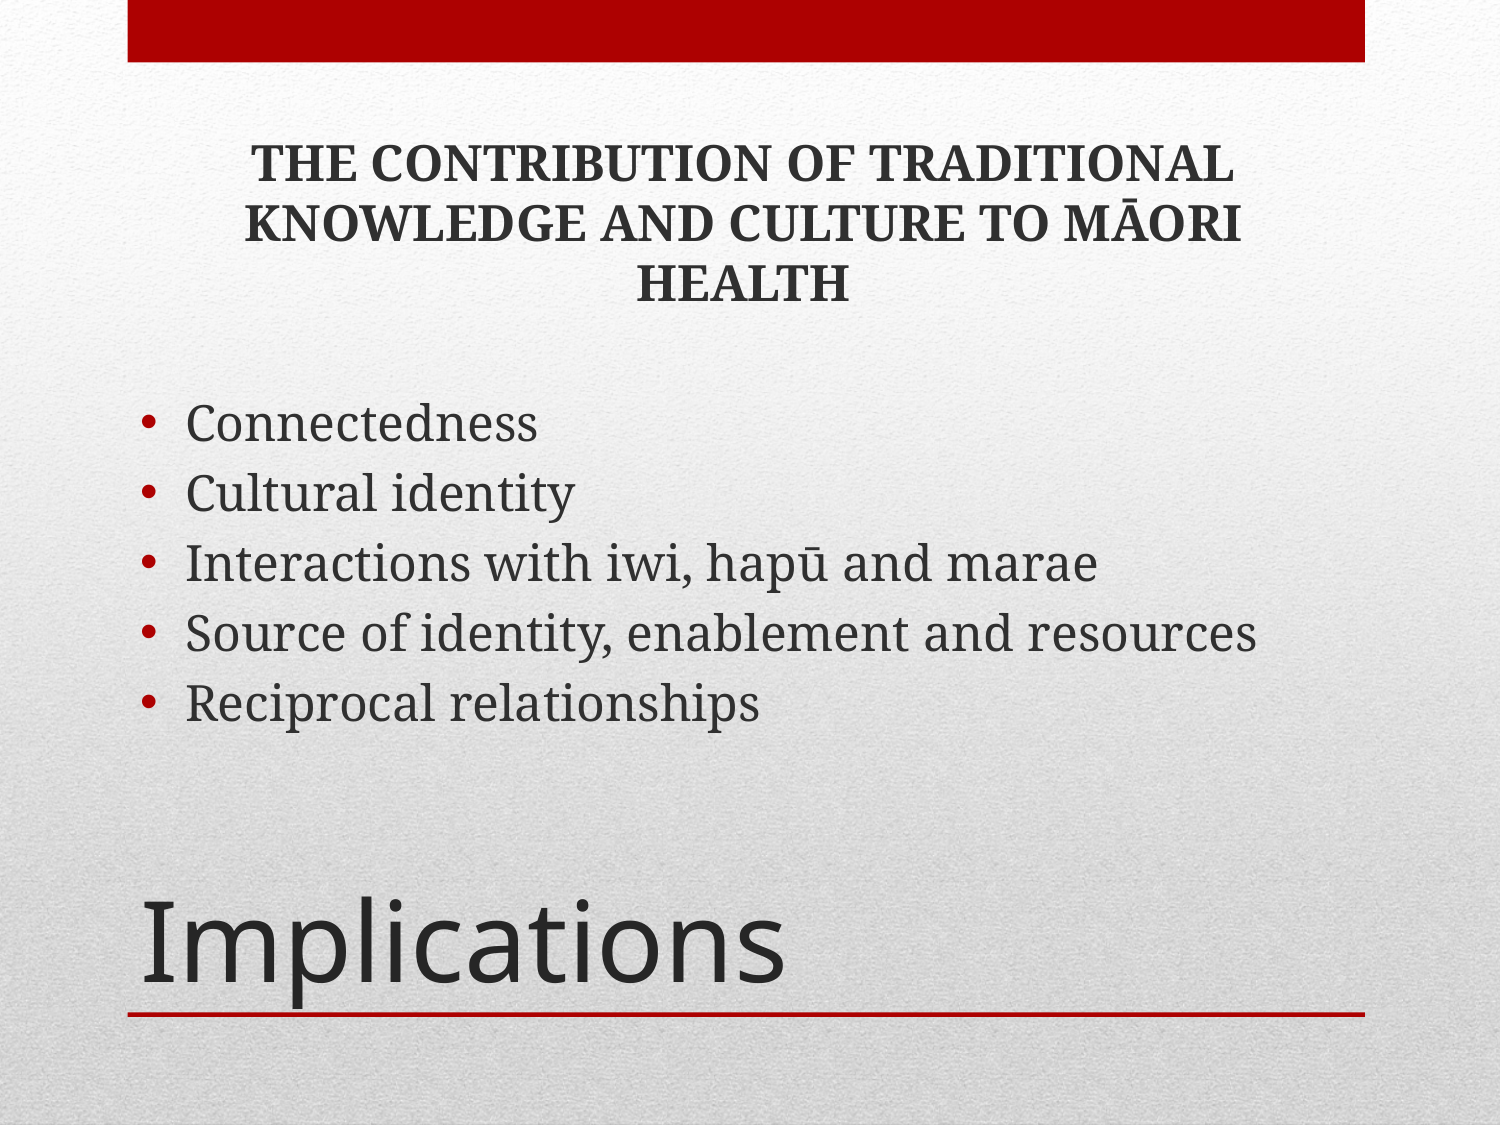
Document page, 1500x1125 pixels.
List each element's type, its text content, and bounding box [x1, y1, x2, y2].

list THE CONTRIBUTION OF TRADITIONAL KNOWLEDGE AND CULTURE TO MĀORI HEALTH Connectedness Cultural identity Interactions with iwi, hapū and marae Source of identity, enablement and resources Reciprocal relationships [125, 112, 1363, 750]
title Implications [125, 750, 1238, 1013]
